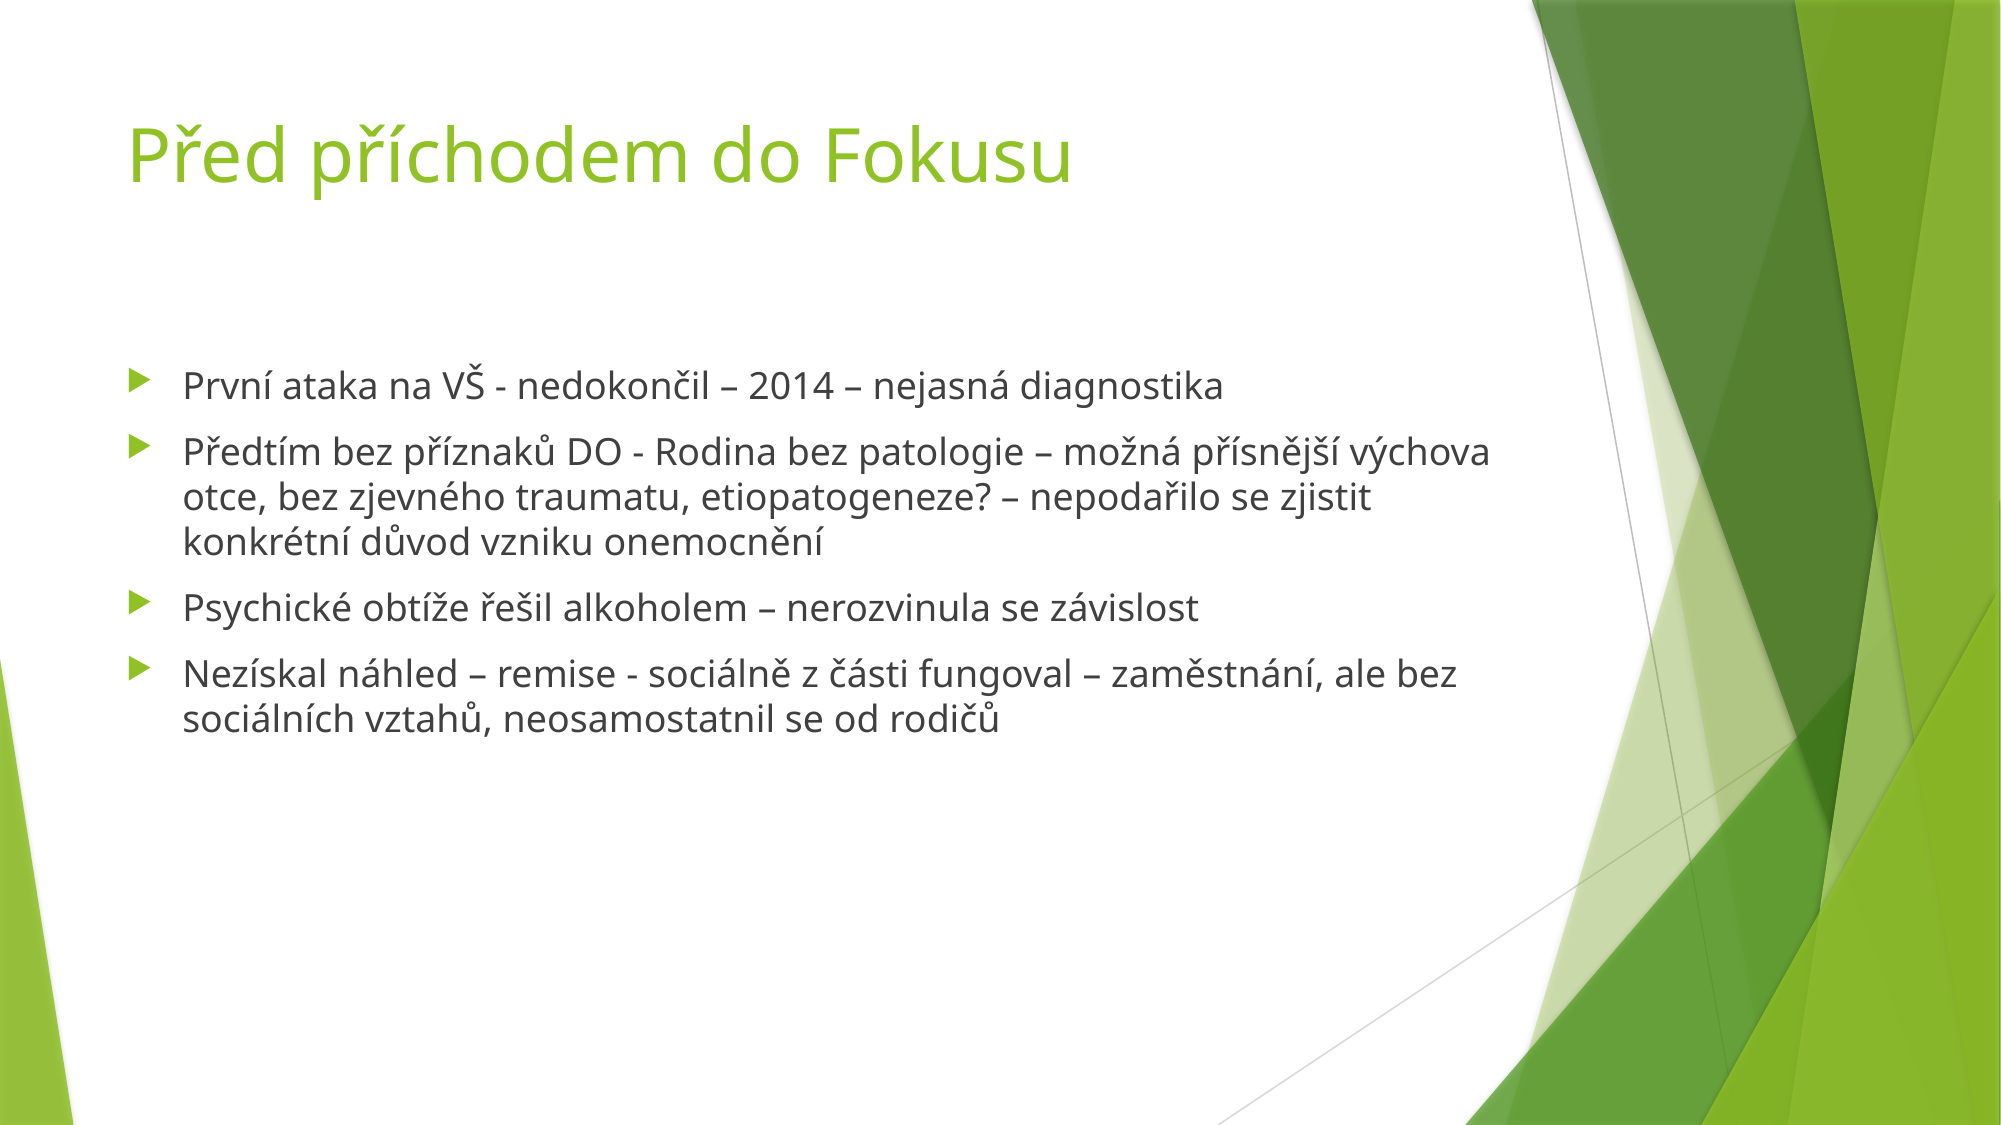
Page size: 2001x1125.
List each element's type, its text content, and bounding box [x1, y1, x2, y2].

list První ataka na VŠ - nedokončil – 2014 – nejasná diagnostika Předtím bez příznaků DO - Rodina bez patologie – možná přísnější výchova otce, bez zjevného traumatu, etiopatogeneze? – nepodařilo se zjistit konkrétní důvod vzniku onemocnění Psychické obtíže řešil alkoholem – nerozvinula se závislost Nezískal náhled – remise - sociálně z části fungoval – zaměstnání, ale bez sociálních vztahů, neosamostatnil se od rodičů [111, 354, 1522, 992]
title Před příchodem do Fokusu [111, 99, 1522, 317]
